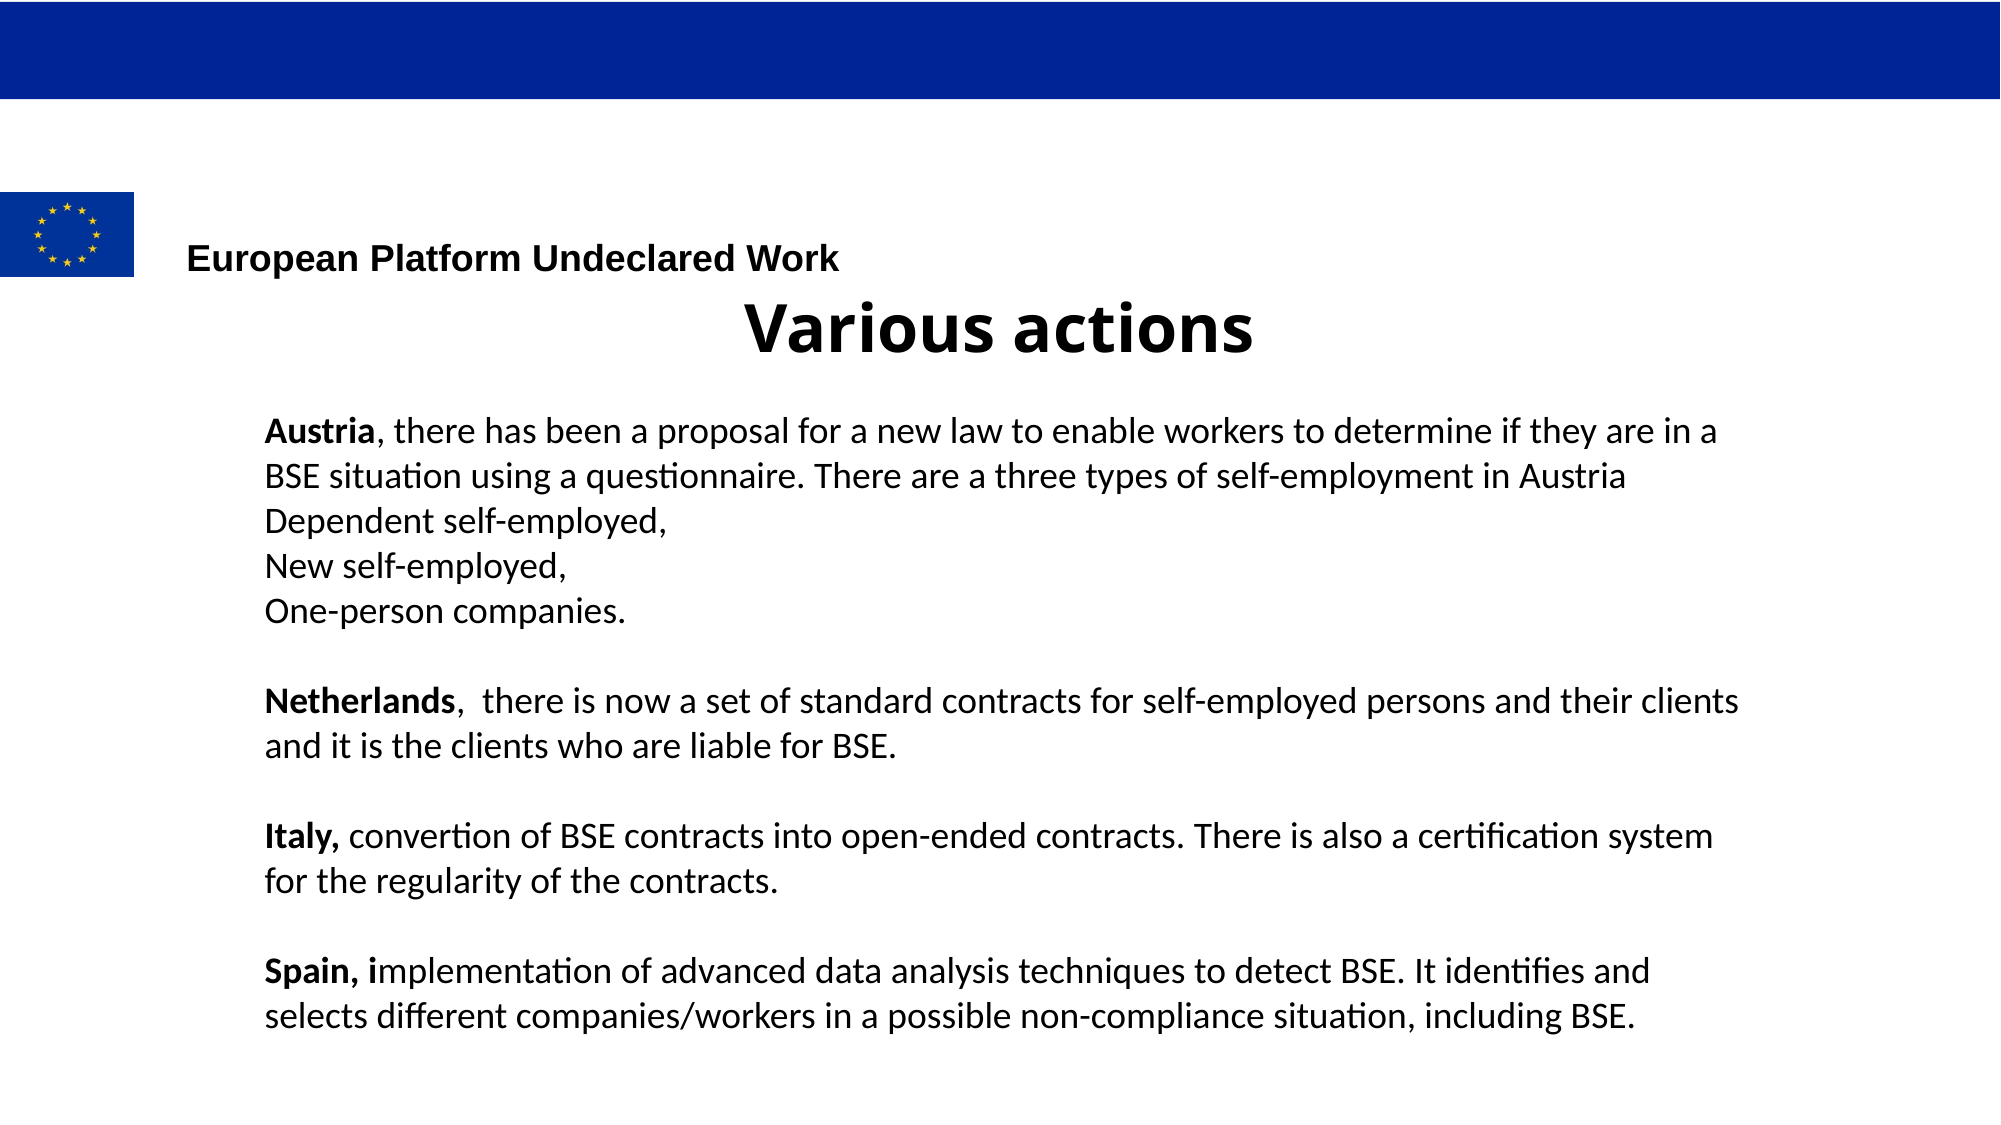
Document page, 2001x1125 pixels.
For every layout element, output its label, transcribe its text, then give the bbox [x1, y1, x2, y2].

text_box European Platform Undeclared Work [3, 136, 856, 332]
picture [0, 192, 134, 277]
title Various actions [249, 252, 1750, 375]
text_box Austria, there has been a proposal for a new law to enable workers to determine if they are in a BSE situation using a questionnaire. There are a three types of self-employment in Austria Dependent self-employed, New self-employed, One-person companies. Netherlands, there is now a set of standard contracts for self-employed persons and their clients and it is the clients who are liable for BSE. Italy, convertion of BSE contracts into open-ended contracts. There is also a certification system for the regularity of the contracts. Spain, implementation of advanced data analysis techniques to detect BSE. It identifies and selects different companies/workers in a possible non-compliance situation, including BSE. [249, 398, 1776, 1125]
text_box [0, 1, 2000, 100]
